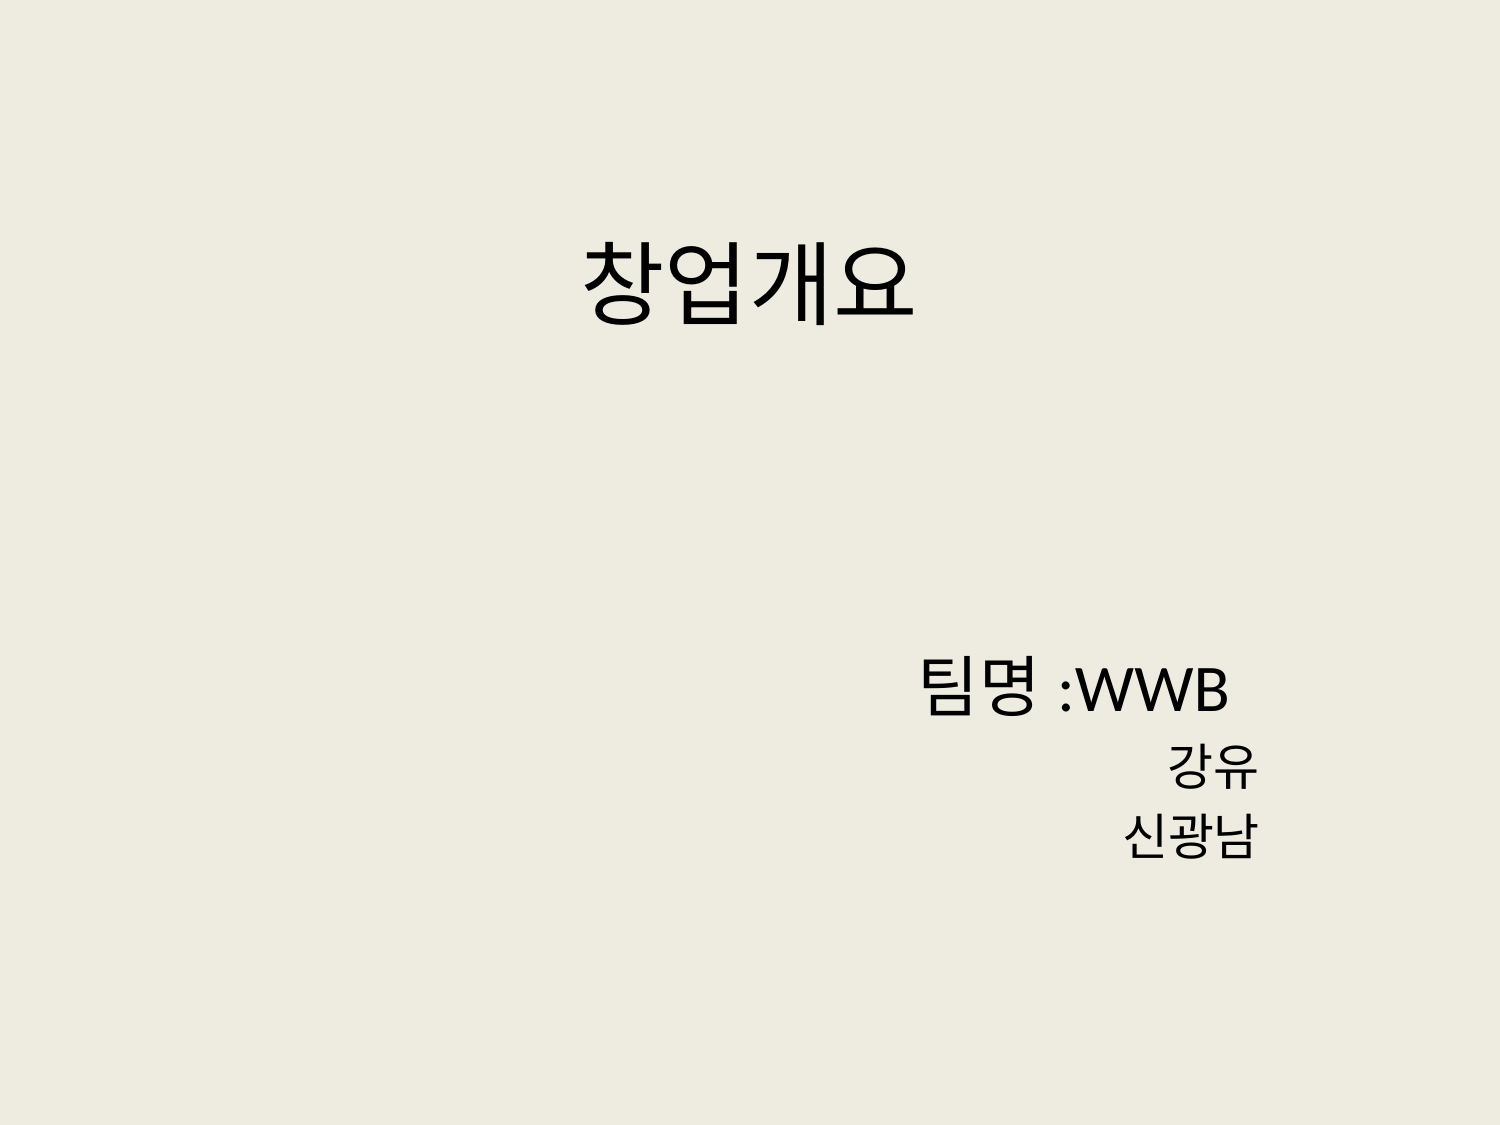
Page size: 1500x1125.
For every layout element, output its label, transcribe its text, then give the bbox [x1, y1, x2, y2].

title 창업개요 [112, 160, 1388, 402]
subtitle 팀명:WWB 강유 신광남 [225, 637, 1275, 925]
